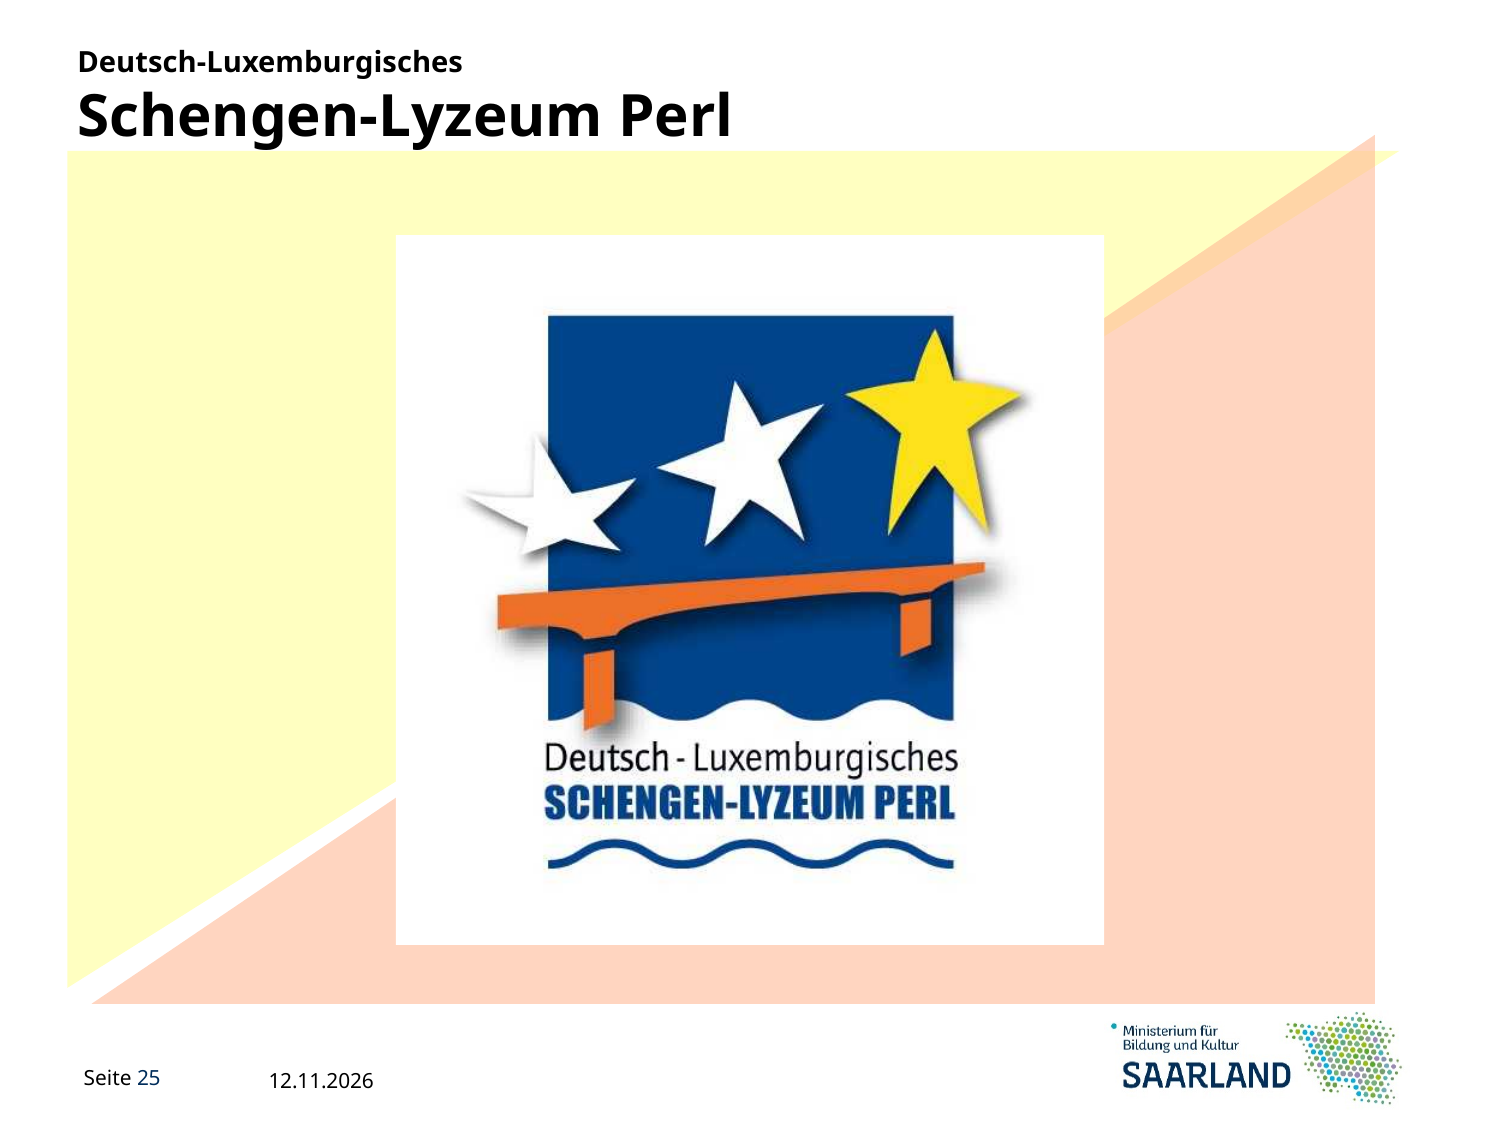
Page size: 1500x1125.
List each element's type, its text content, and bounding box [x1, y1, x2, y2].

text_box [66, 150, 1400, 988]
text_box Deutsch-Luxemburgisches Schengen-Lyzeum Perl [62, 35, 749, 153]
text_box [253, 1060, 443, 1096]
picture [395, 235, 1105, 945]
picture [1104, 999, 1414, 1125]
